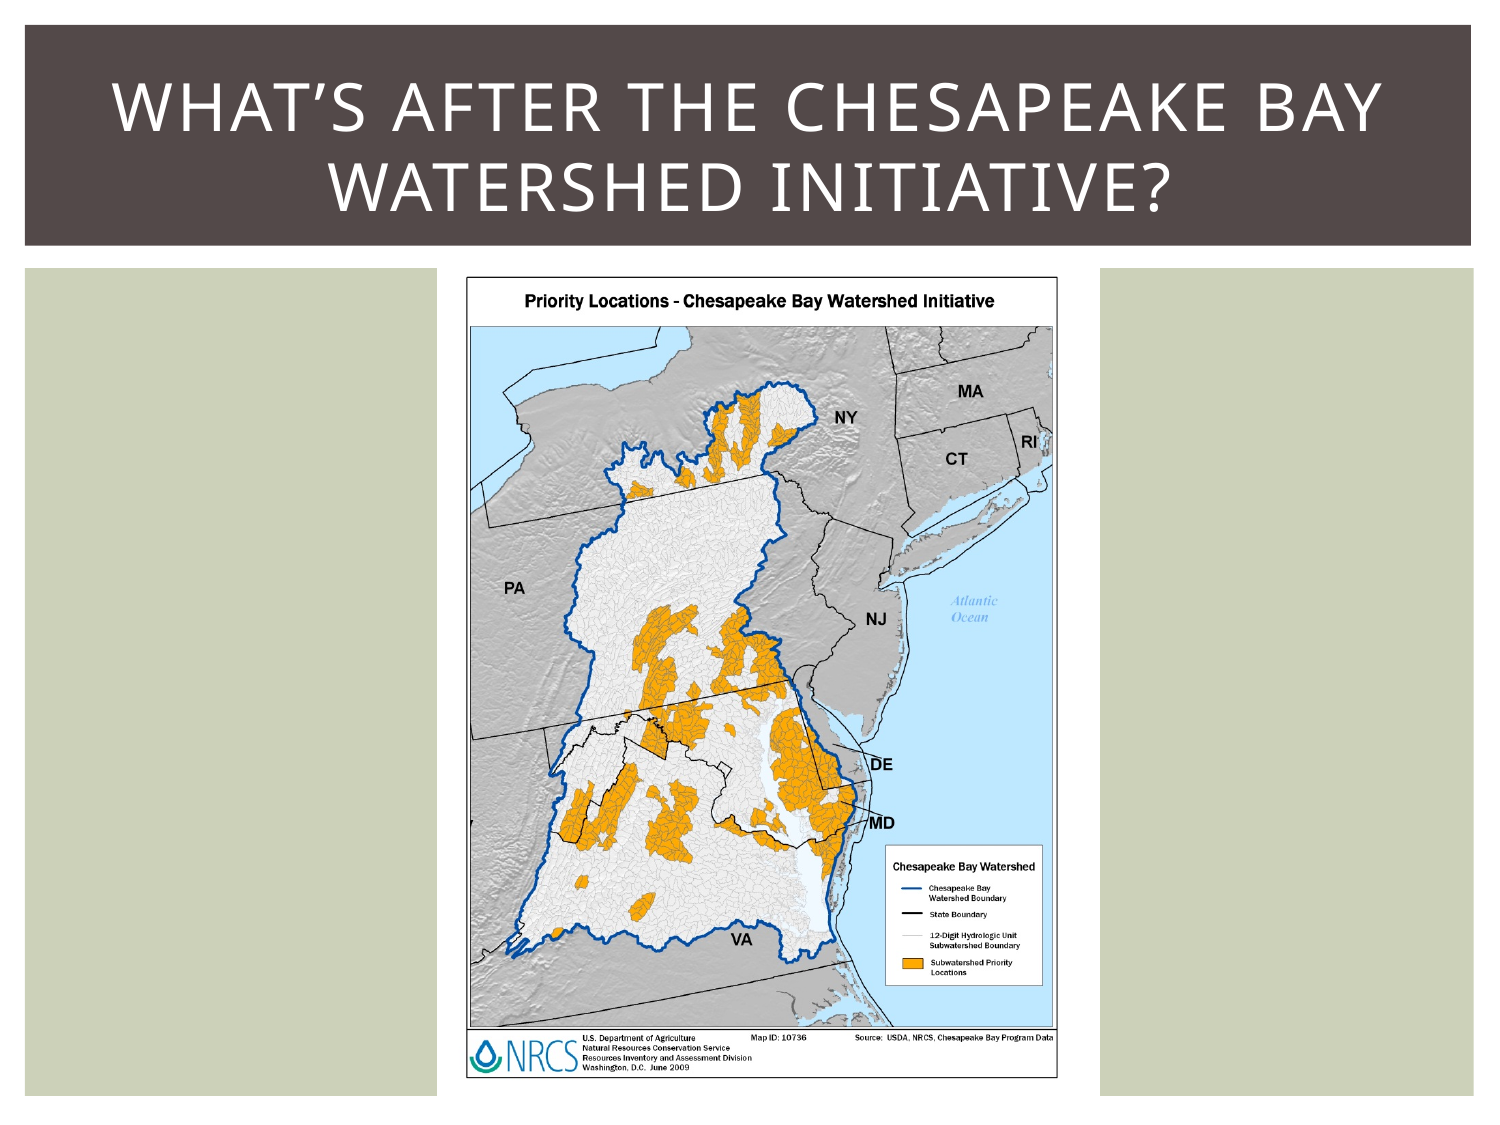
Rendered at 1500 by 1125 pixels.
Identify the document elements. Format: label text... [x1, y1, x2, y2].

title WHAT’S AFTER THE CHESAPEAKE BAY WATERSHED INITIATIVE? [62, 58, 1438, 232]
picture [437, 249, 1101, 1108]
